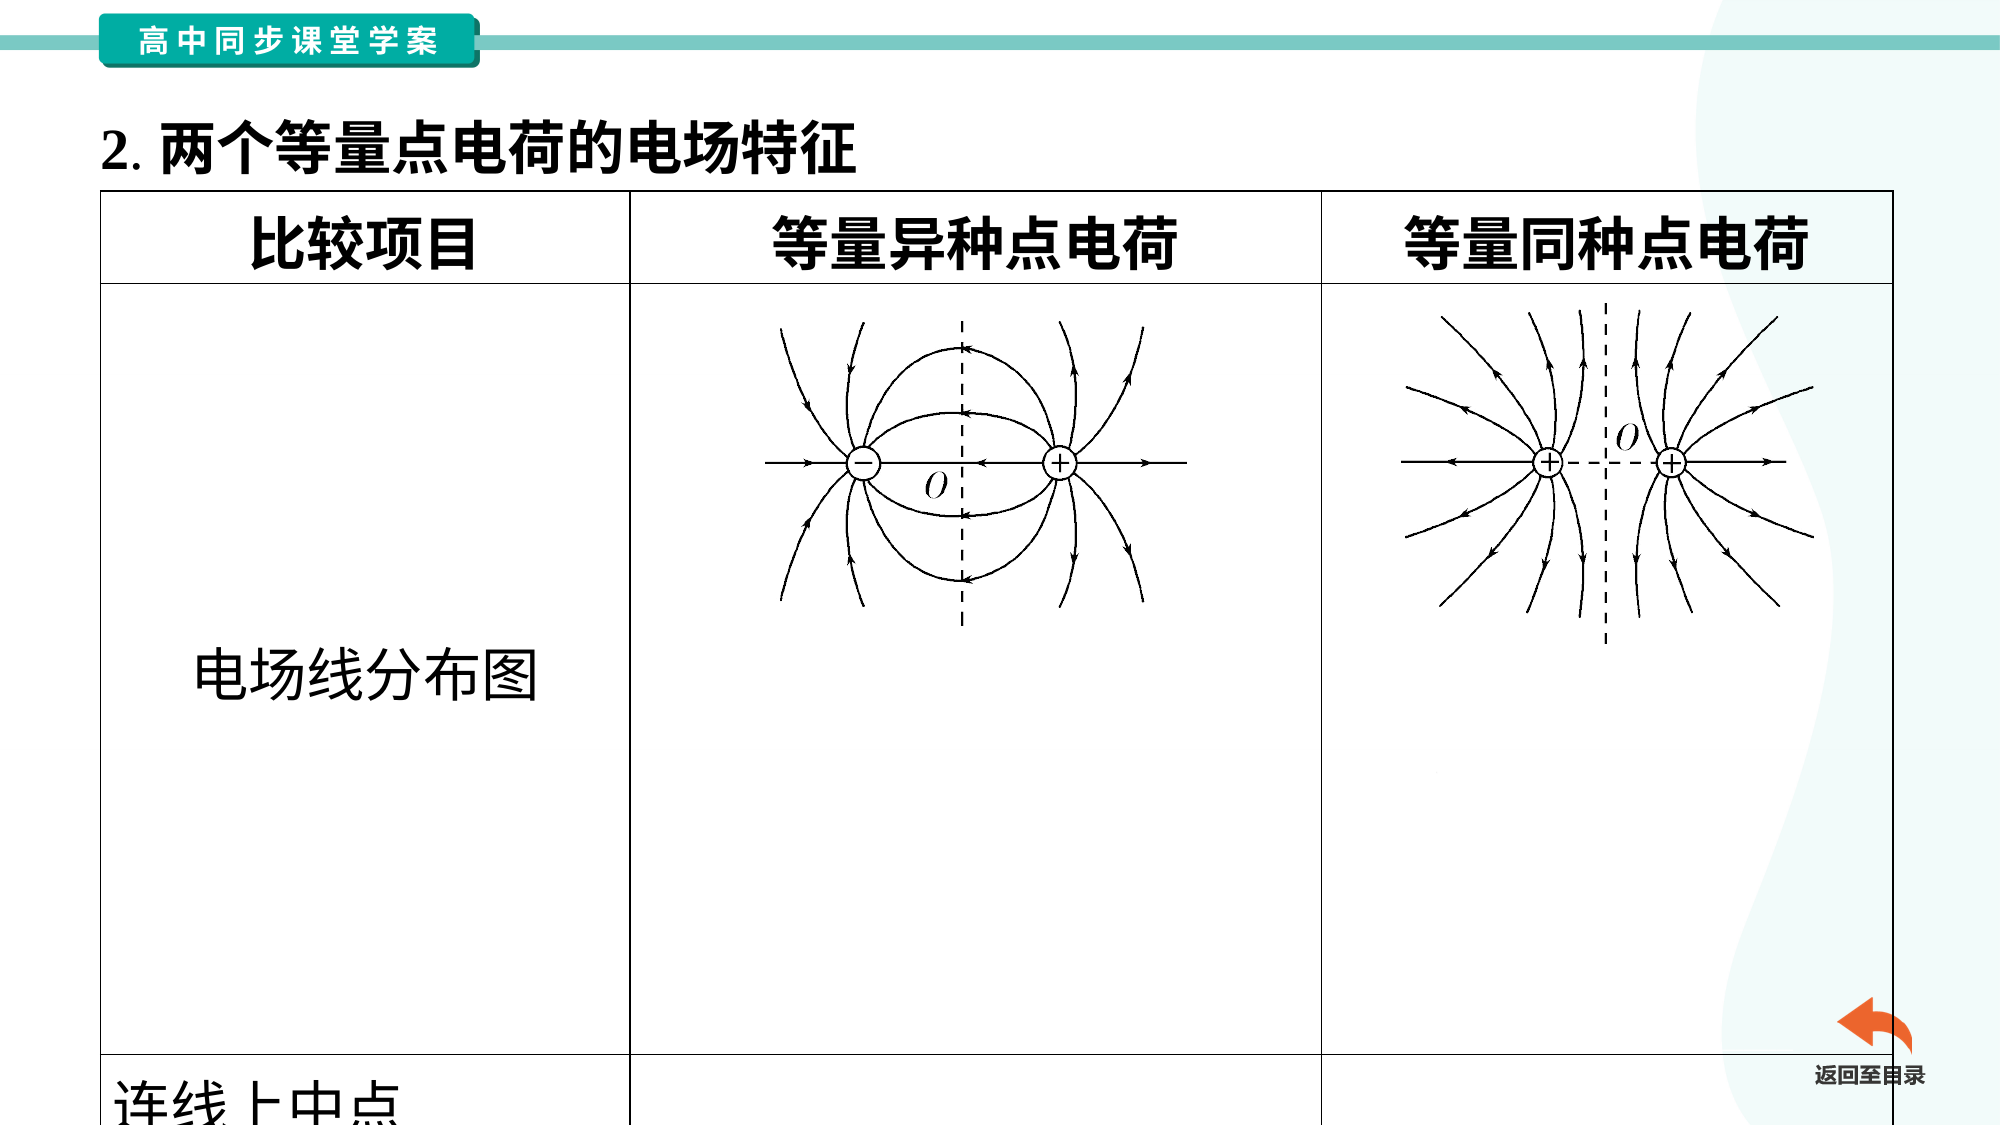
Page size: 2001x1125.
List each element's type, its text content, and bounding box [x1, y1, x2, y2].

picture [101, 192, 629, 283]
picture [1322, 284, 1892, 1054]
picture [101, 284, 629, 1054]
picture [1322, 192, 1892, 283]
picture [631, 192, 1321, 283]
picture [631, 284, 1321, 1054]
picture [297, 1095, 314, 1110]
picture [631, 1055, 1321, 1125]
picture [1322, 1055, 1892, 1125]
text_box 2.两个等量点电荷的电场特征 [100, 76, 1899, 170]
picture [318, 1095, 335, 1110]
picture [101, 1055, 629, 1125]
picture [0, 0, 2000, 1125]
